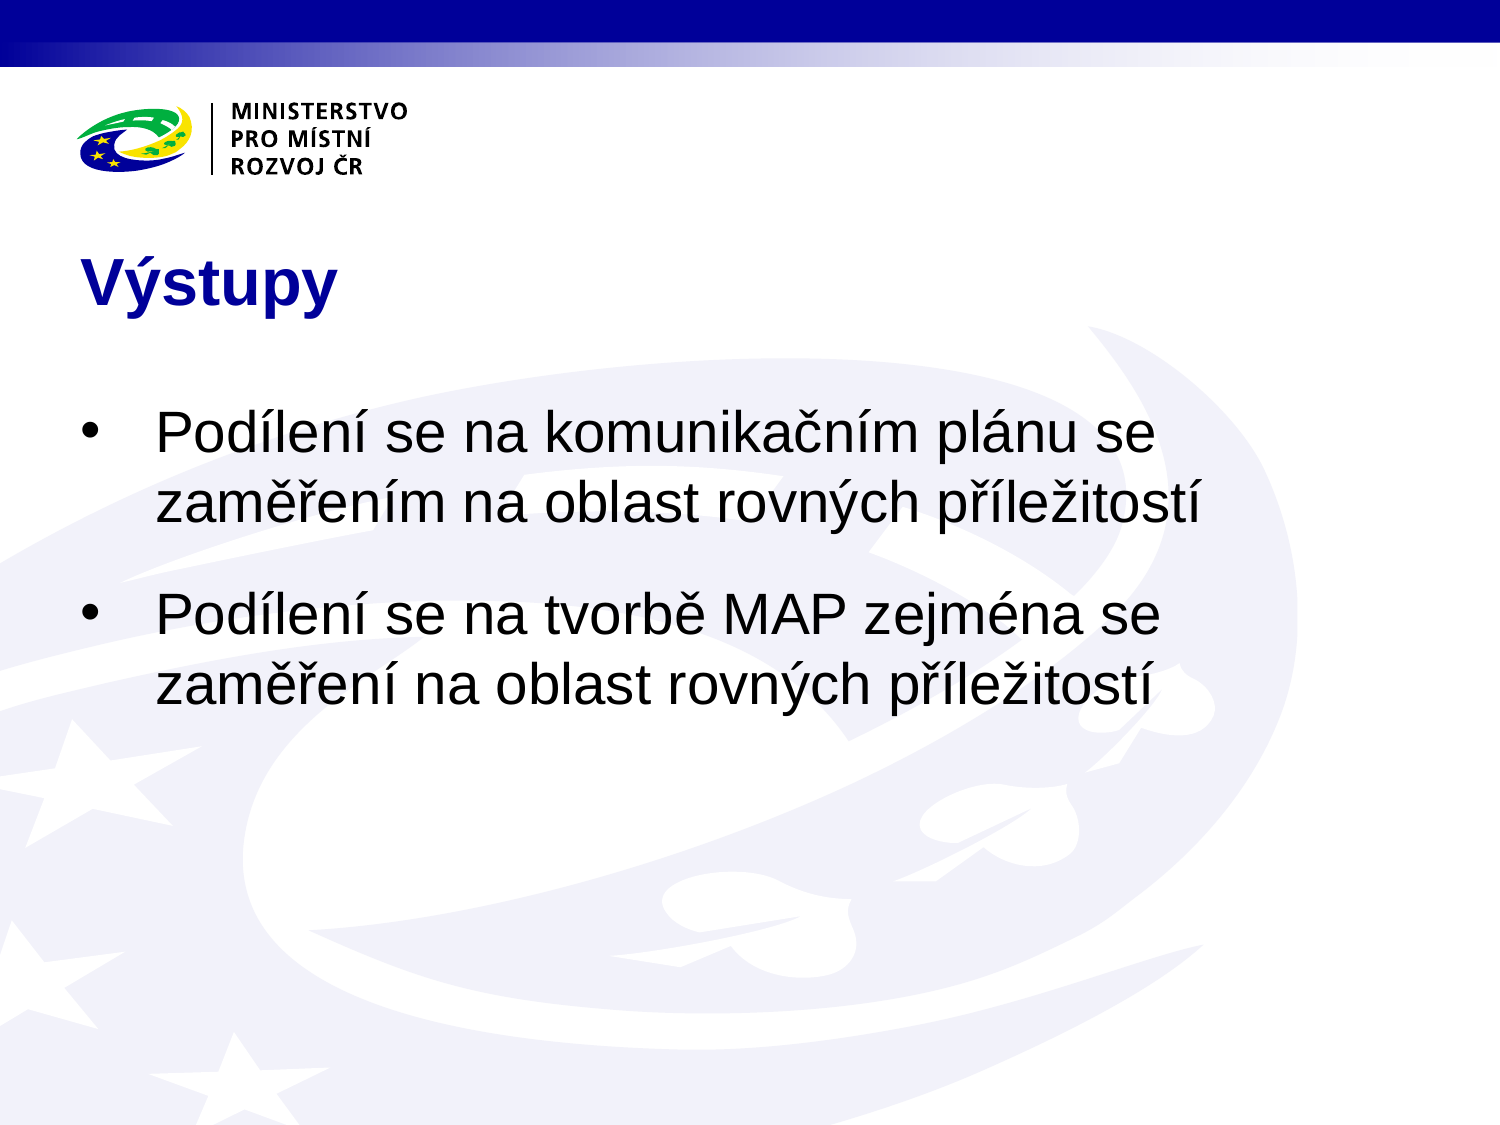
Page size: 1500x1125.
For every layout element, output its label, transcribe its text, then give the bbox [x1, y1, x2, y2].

list Podílení se na komunikačním plánu se zaměřením na oblast rovných příležitostí Podílení se na tvorbě MAP zejména se zaměření na oblast rovných příležitostí [64, 338, 1425, 1059]
title Výstupy [64, 231, 1425, 315]
